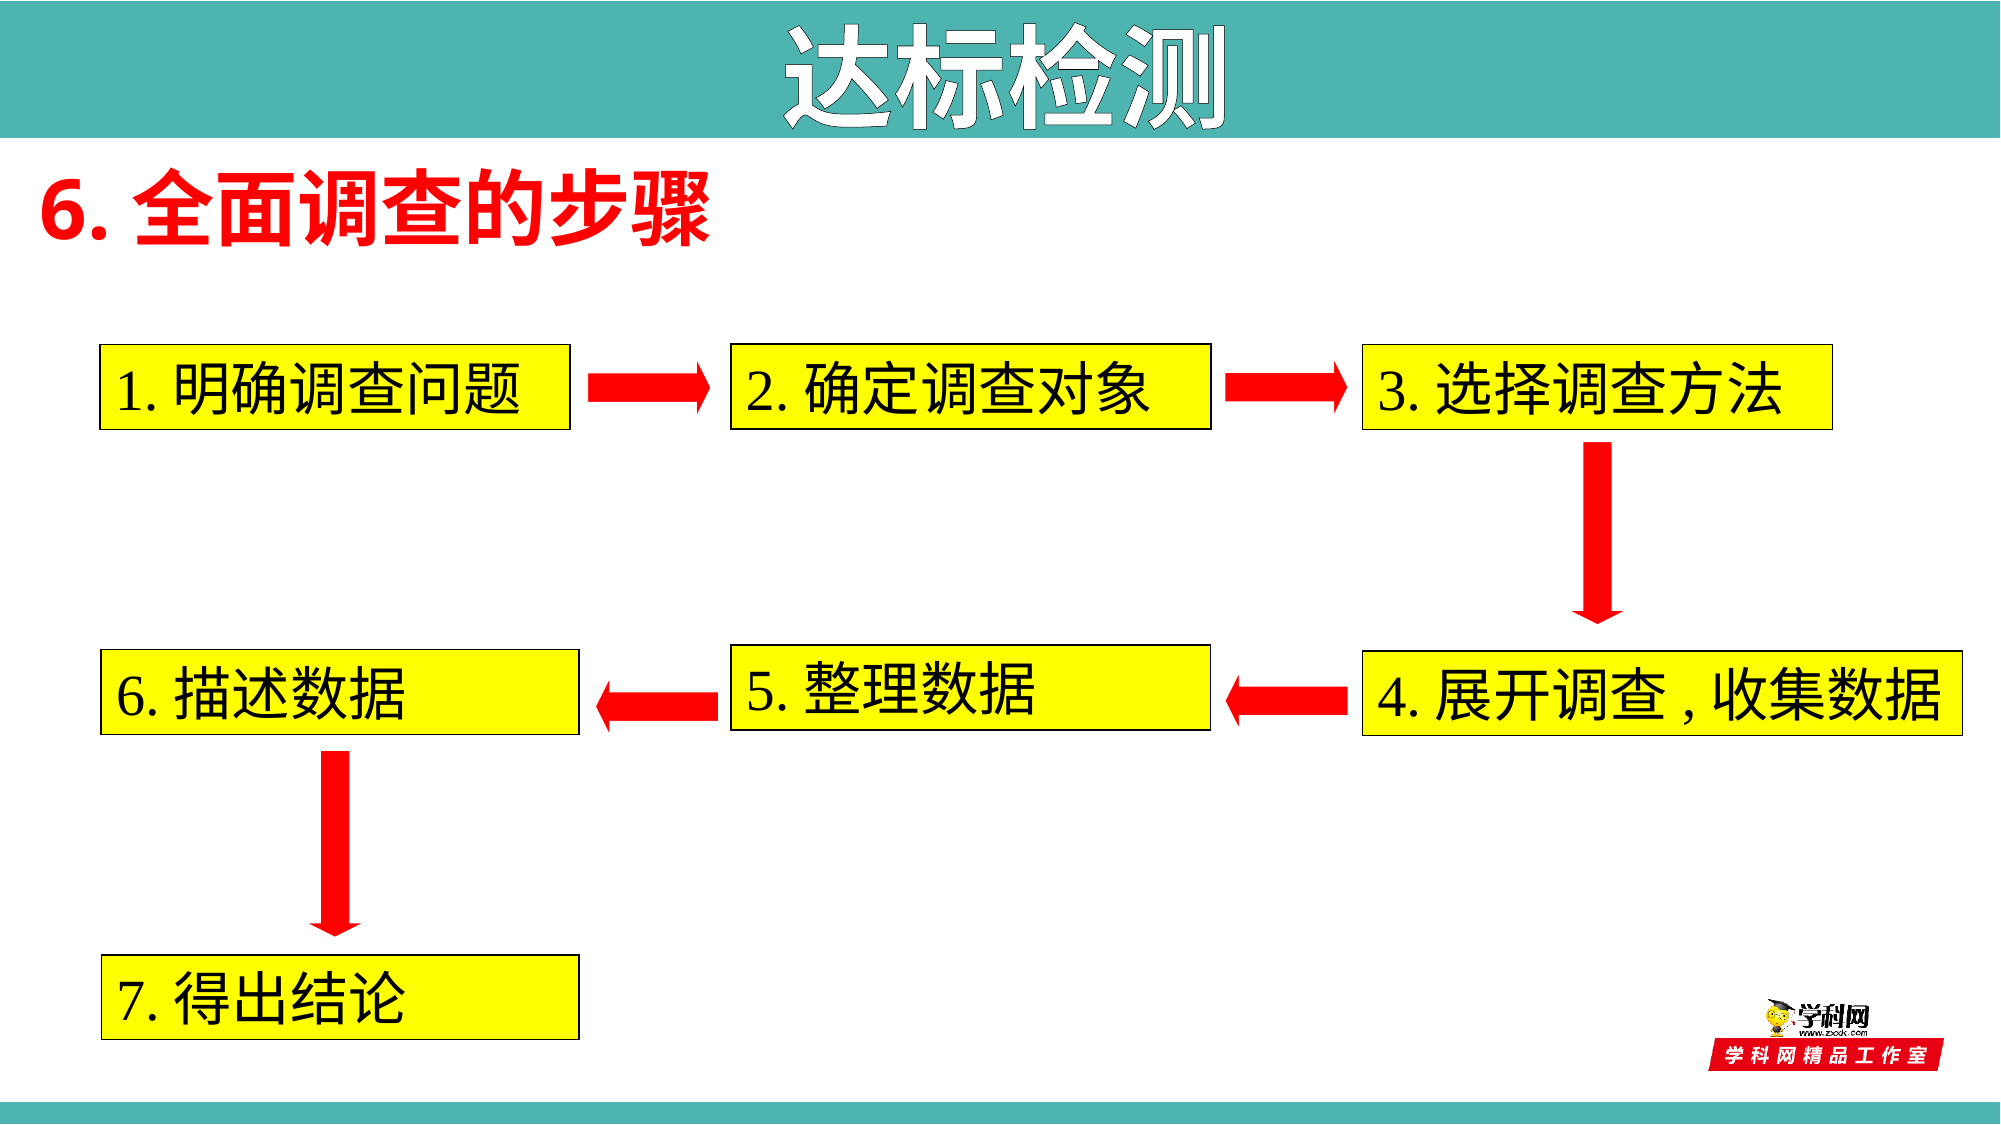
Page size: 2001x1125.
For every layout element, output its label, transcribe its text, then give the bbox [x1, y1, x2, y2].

text_box [595, 676, 719, 737]
text_box 4.展开调查,收集数据 [1362, 650, 1963, 736]
text_box 2.确定调查对象 [730, 344, 1211, 429]
text_box [587, 357, 712, 418]
text_box 5.整理数据 [730, 645, 1211, 730]
text_box 3.选择调查方法 [1362, 344, 1833, 430]
text_box [1224, 357, 1349, 418]
text_box [305, 750, 366, 938]
picture [0, 1, 2001, 1124]
text_box 6.全面调查的步骤 [24, 149, 800, 264]
text_box 7.得出结论 [101, 954, 580, 1040]
text_box 1.明确调查问题 [99, 344, 570, 430]
text_box [1567, 441, 1628, 626]
text_box [1224, 670, 1349, 731]
text_box 6.描述数据 [101, 649, 579, 735]
text_box 达标检测 [765, 0, 1247, 150]
